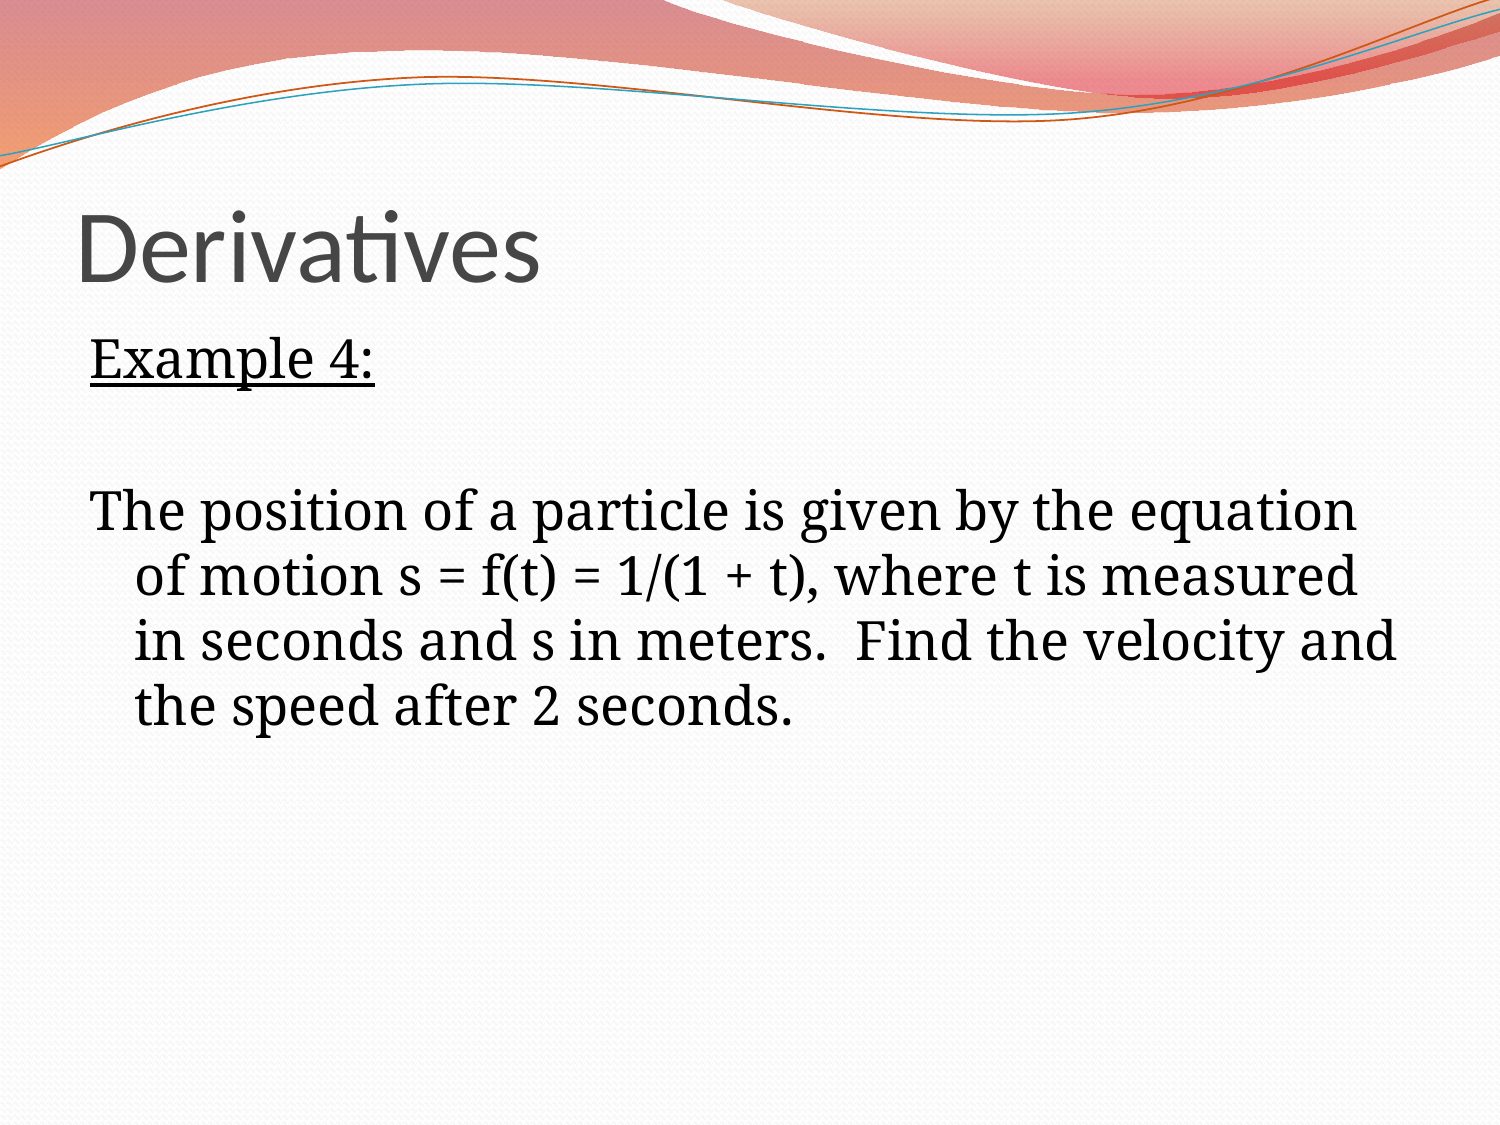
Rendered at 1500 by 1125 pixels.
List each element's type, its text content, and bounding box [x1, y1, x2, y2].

list Example 4: The position of a particle is given by the equation of motion s = f(t) = 1/(1 + t), where t is measured in seconds and s in meters. Find the velocity and the speed after 2 seconds. [75, 317, 1425, 1038]
title Derivatives [75, 115, 1425, 303]
